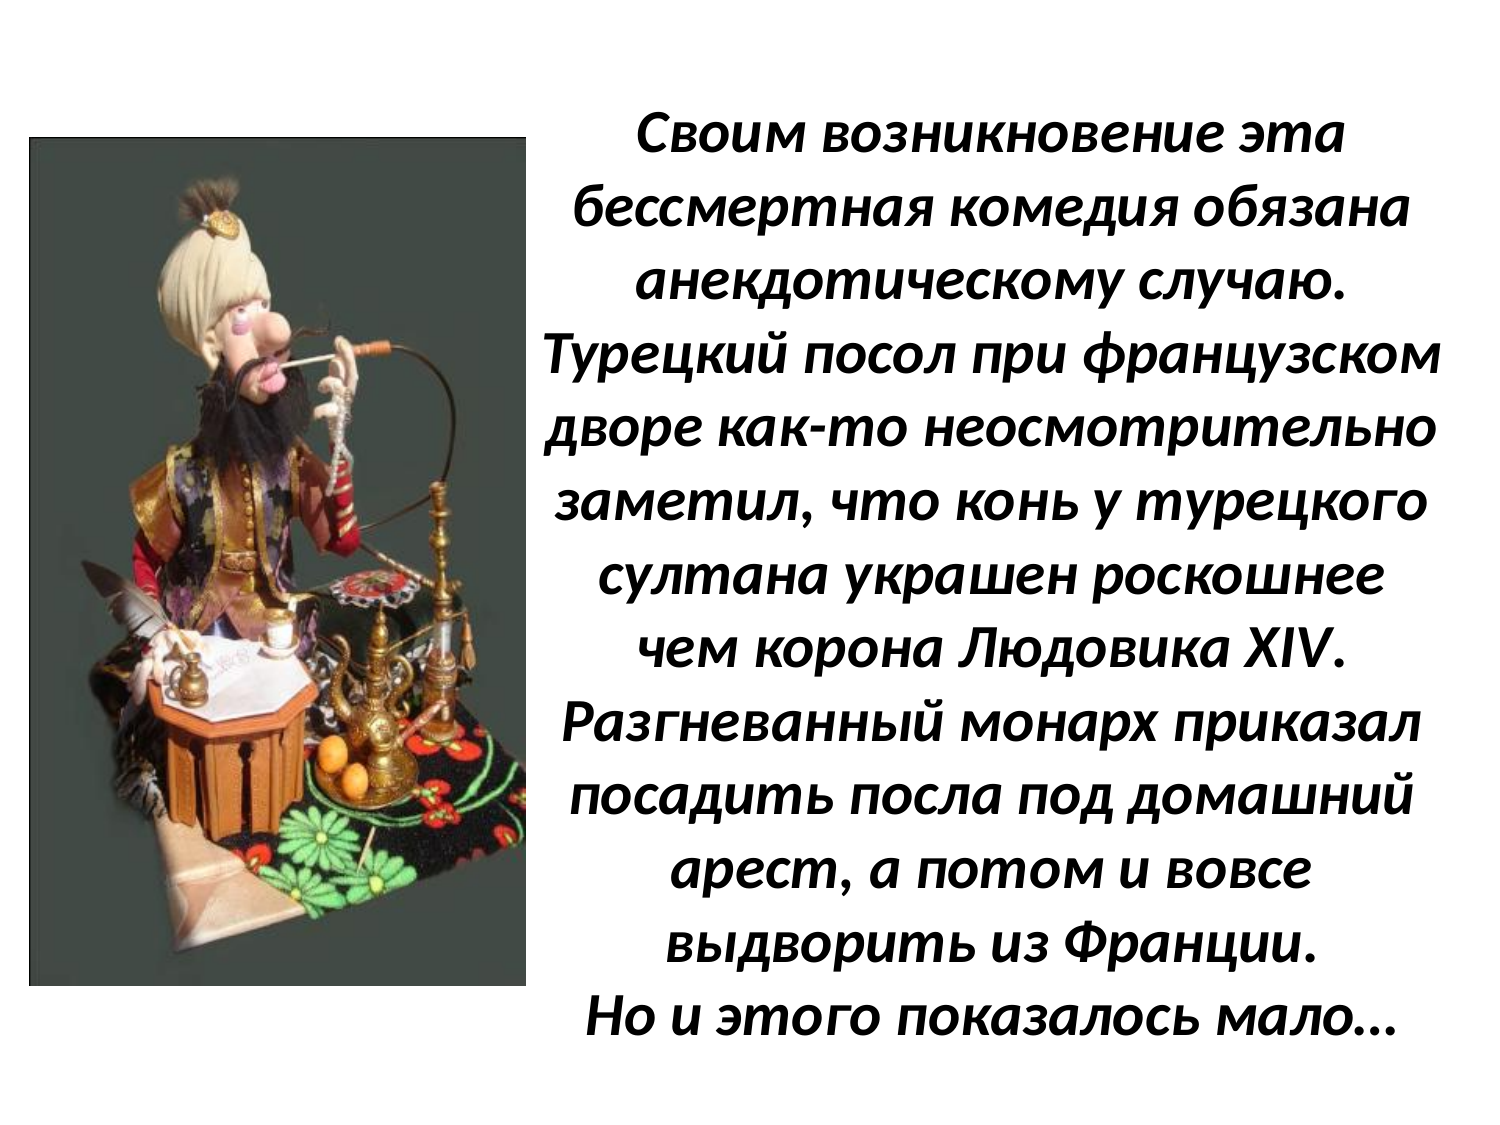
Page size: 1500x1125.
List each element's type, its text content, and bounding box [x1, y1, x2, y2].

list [29, 136, 526, 987]
title Своим возникновение эта бессмертная комедия обязана анекдотическому случаю. Турецкий посол при французском дворе как-то неосмотрительно заметил, что конь у турецкого султана украшен роскошнее чем корона Людовика XIV. Разгневанный монарх приказал посадить посла под домашний арест, а потом и вовсе выдворить из Франции. Но и этого показалось мало… [525, 45, 1459, 1094]
